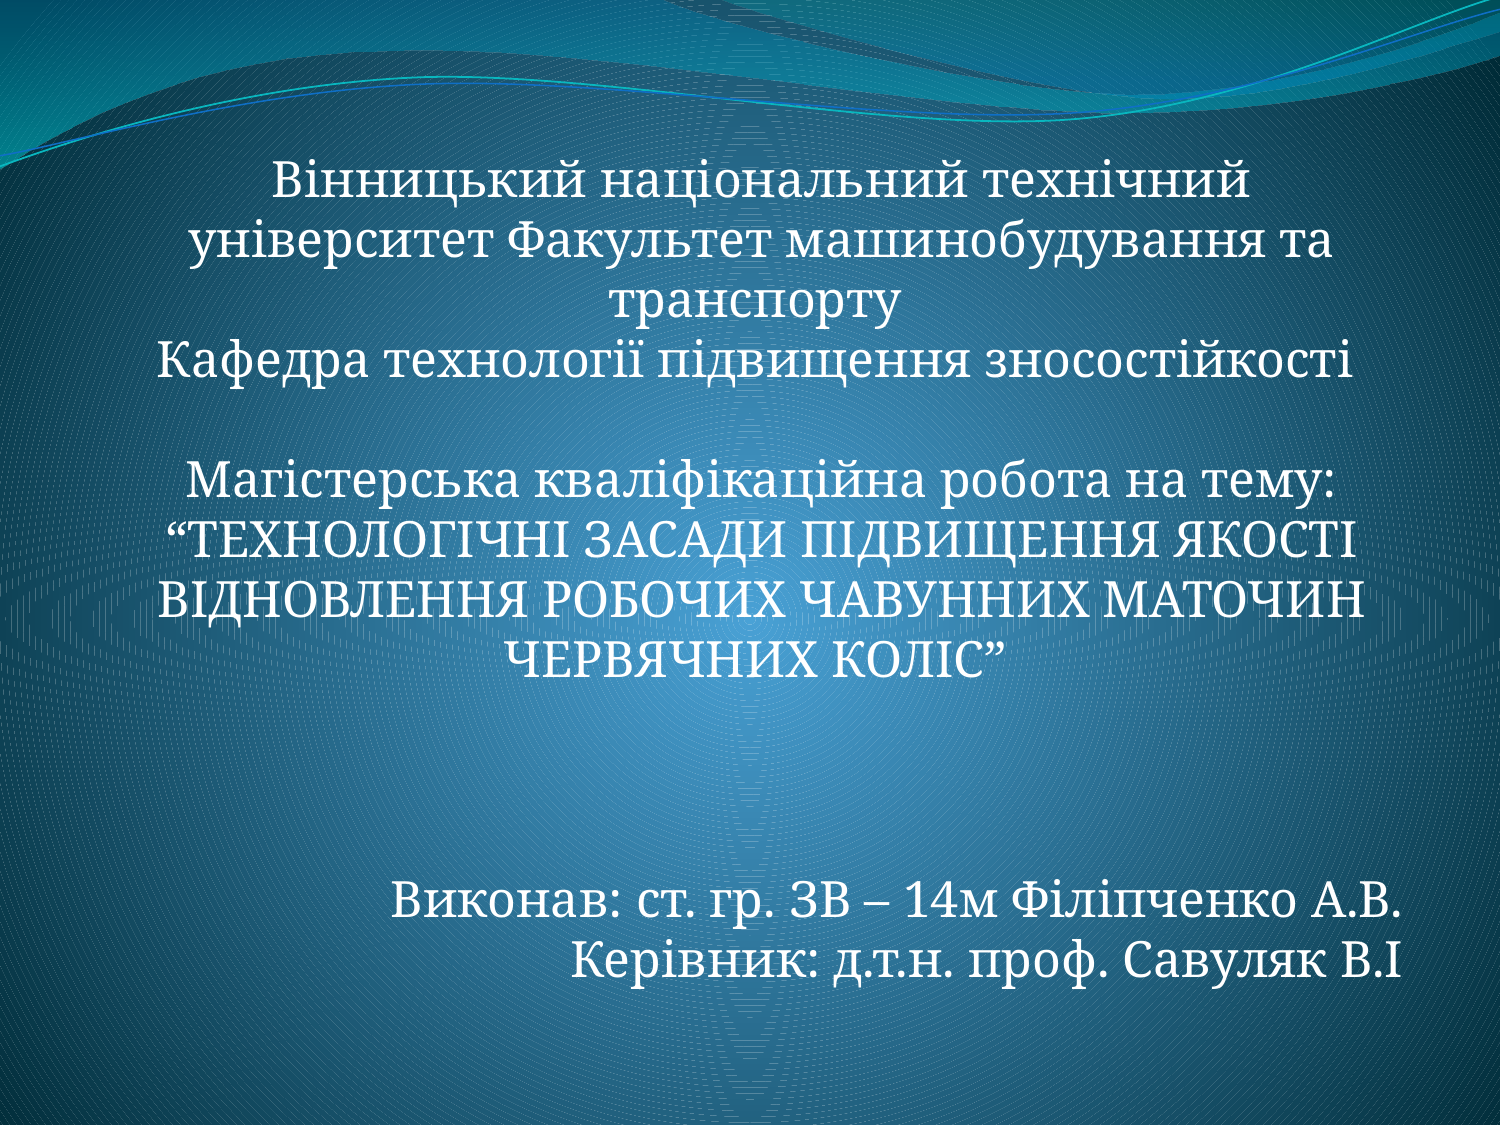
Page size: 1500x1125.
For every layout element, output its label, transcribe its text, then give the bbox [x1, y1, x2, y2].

text_box Вінницький національний технічний університет Факультет машинобудування та транспорту Кафедра технології підвищення зносостійкості Магістерська кваліфікаційна робота на тему: “ТЕХНОЛОГІЧНІ ЗАСАДИ ПІДВИЩЕННЯ ЯКОСТІ ВІДНОВЛЕННЯ РОБОЧИХ ЧАВУННИХ МАТОЧИН ЧЕРВЯЧНИХ КОЛІС” Виконав: ст. гр. ЗВ – 14м Філіпченко А.В. Керівник: д.т.н. проф. Савуляк В.І [105, 140, 1418, 996]
